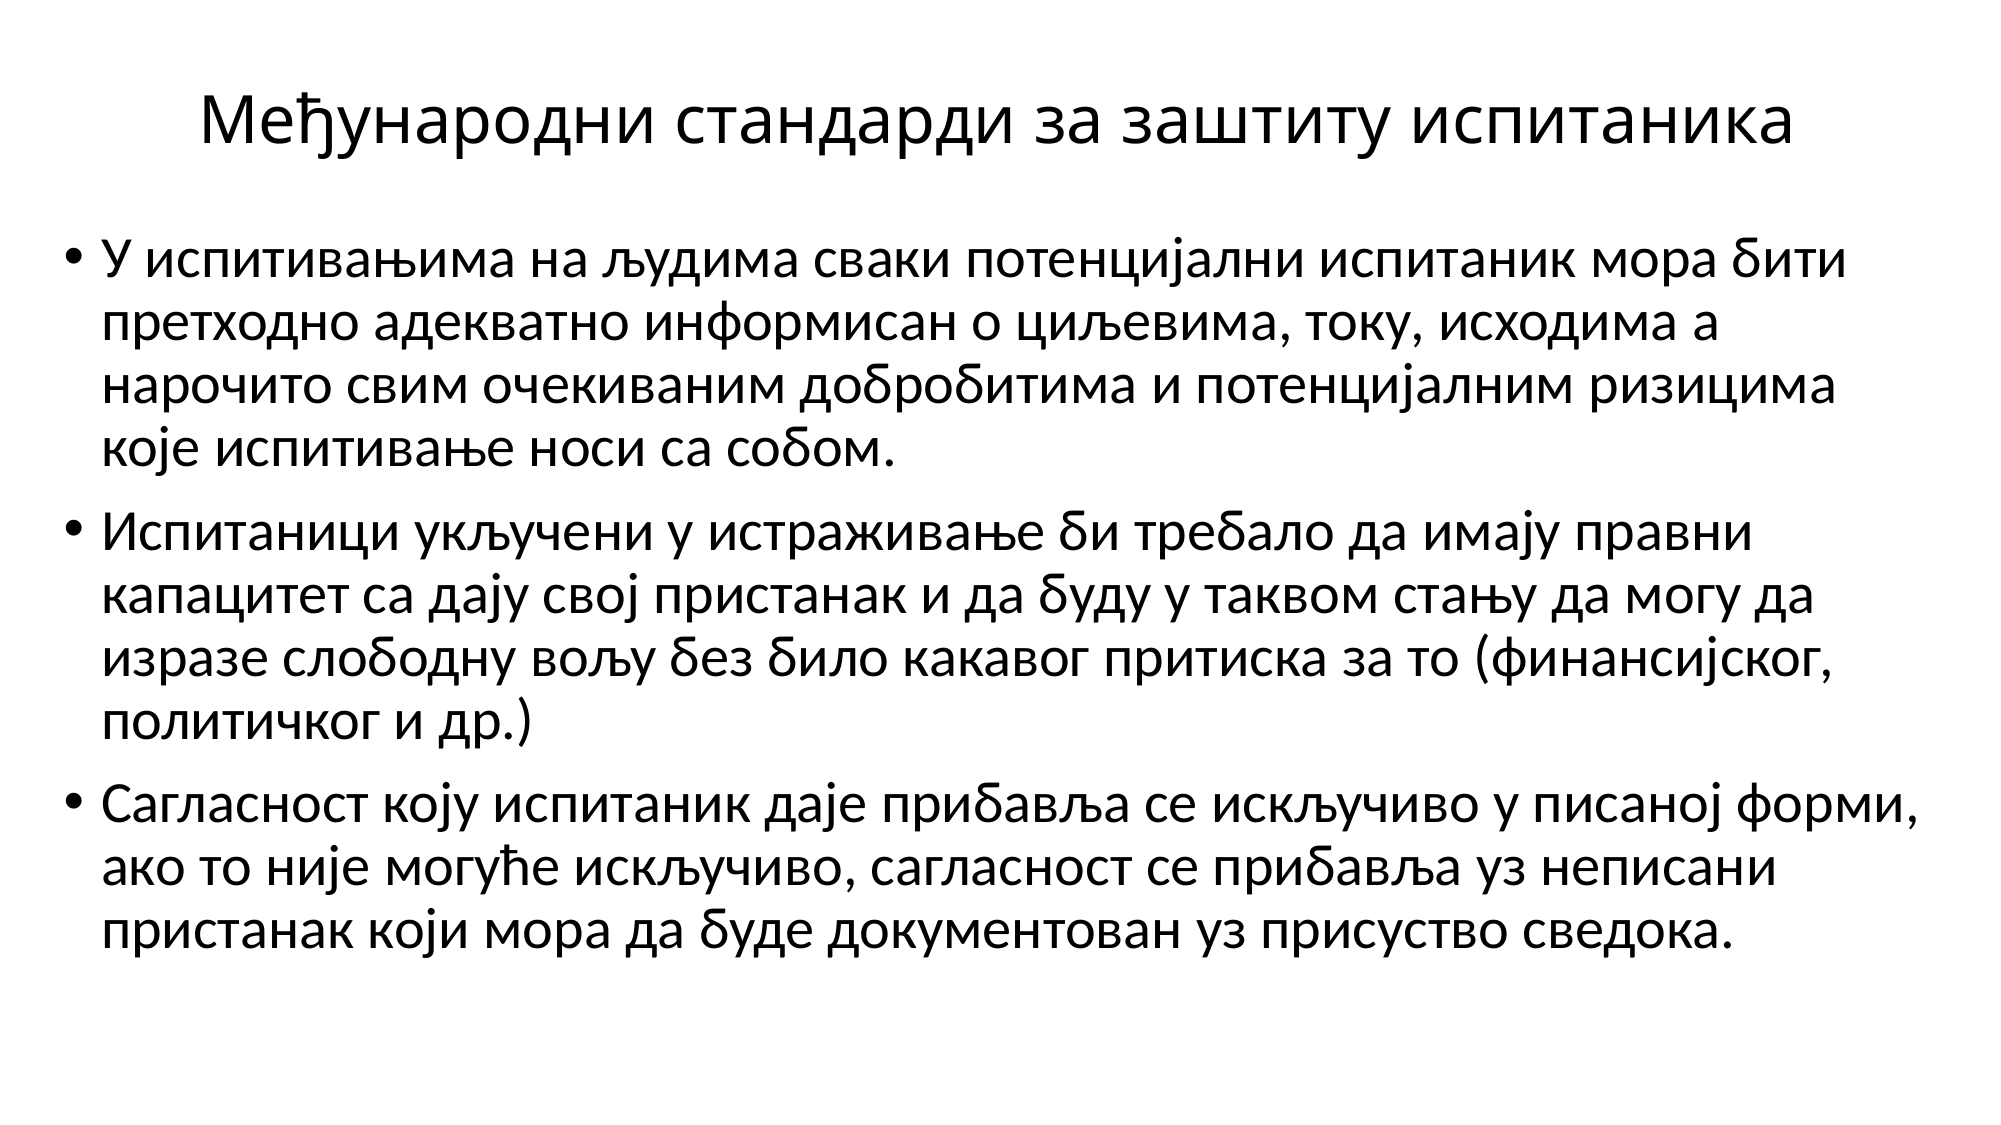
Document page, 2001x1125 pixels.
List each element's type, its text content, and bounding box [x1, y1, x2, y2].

list У испитивањима на људима сваки потенцијални испитаник мора бити претходно адекватно информисан о циљевима, току, исходима а нарочито свим очекиваним добробитима и потенцијалним ризицима које испитивање носи са собом. Испитаници укључени у истраживање би требало да имају правни капацитет са дају свој пристанак и да буду у таквом стању да могу да изразе слободну вољу без било какавог притиска за то (финансијског, политичког и др.) Сагласност коју испитаник даје прибавља се искључиво у писаној форми, ако то није могуће искључиво, сагласност се прибавља уз неписани пристанак који мора да буде документован уз присуство сведока. [48, 219, 1957, 1082]
title Међународни стандарди за заштиту испитаника [135, 51, 1861, 193]
